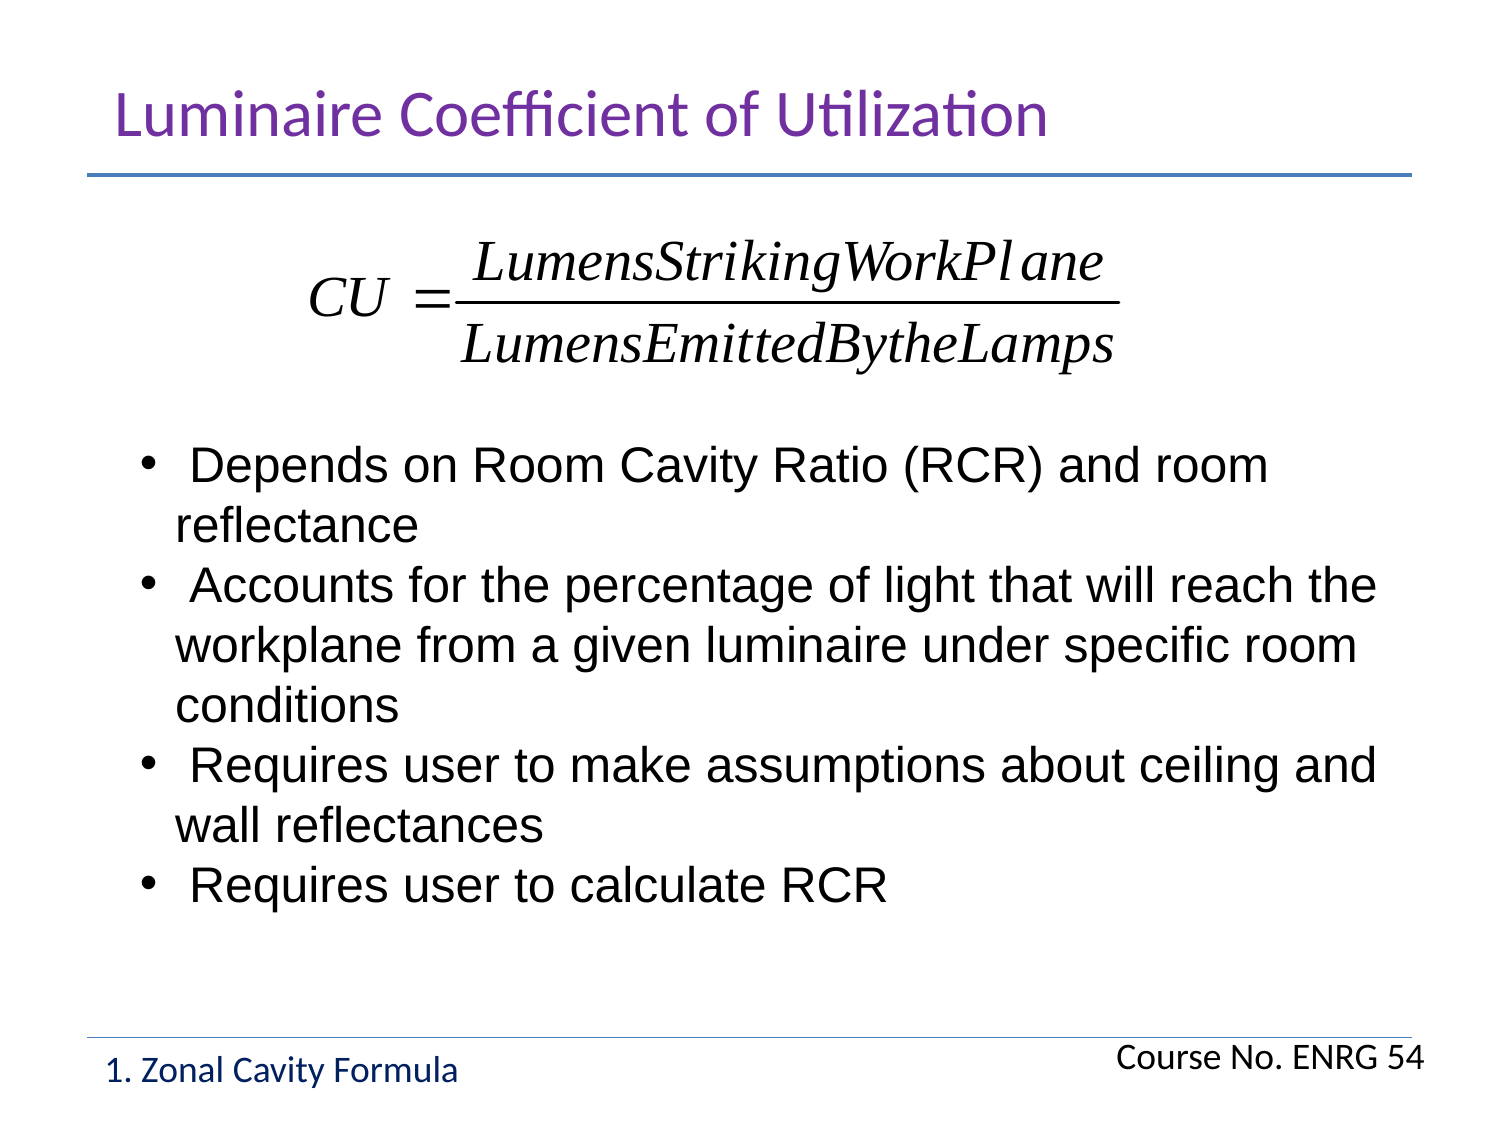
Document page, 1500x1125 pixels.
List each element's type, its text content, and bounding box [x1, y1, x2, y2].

text_box Course No. ENRG 54 [1101, 1024, 1441, 1085]
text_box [299, 224, 1130, 385]
text_box 1. Zonal Cavity Formula [89, 1045, 475, 1098]
text_box Depends on Room Cavity Ratio (RCR) and room reflectance Accounts for the percentage of light that will reach the workplane from a given luminaire under specific room conditions Requires user to make assumptions about ceiling and wall reflectances Requires user to calculate RCR [124, 424, 1400, 980]
text_box Luminaire Coefficient of Utilization [99, 62, 1400, 158]
